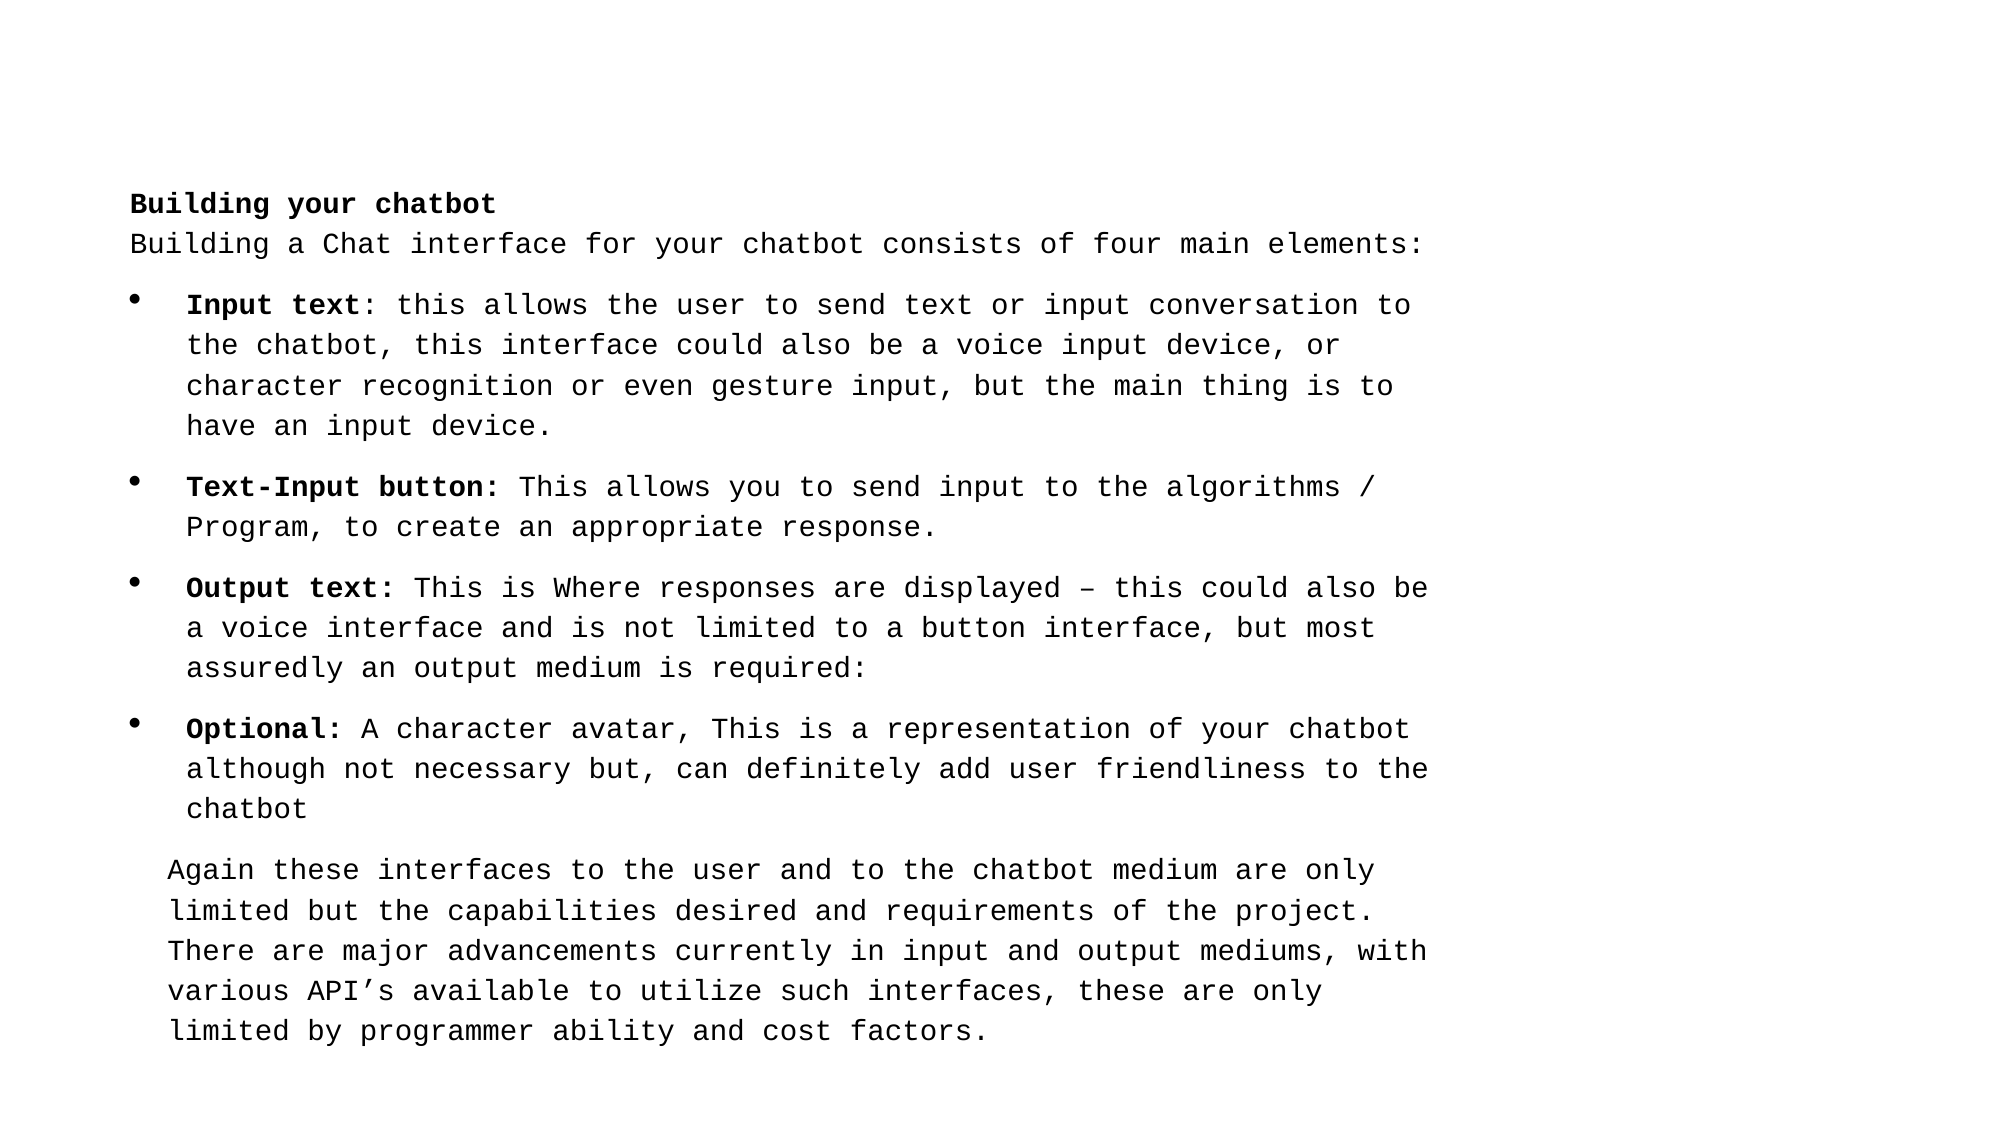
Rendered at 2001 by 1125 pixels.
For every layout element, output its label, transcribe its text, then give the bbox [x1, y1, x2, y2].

text_box Building your chatbot Building a Chat interface for your chatbot consists of four main elements: Input text: this allows the user to send text or input conversation to the chatbot, this interface could also be a voice input device, or character recognition or even gesture input, but the main thing is to have an input device. Text-Input button: This allows you to send input to the algorithms / Program, to create an appropriate response. Output text: This is Where responses are displayed – this could also be a voice interface and is not limited to a button interface, but most assuredly an output medium is required: Optional: A character avatar, This is a representation of your chatbot although not necessary but, can definitely add user friendliness to the chatbot Again these interfaces to the user and to the chatbot medium are only limited but the capabilities desired and requirements of the project. There are major advancements currently in input and output mediums, with various API’s available to utilize such interfaces, these are only limited by programmer ability and cost factors. [115, 174, 1474, 1054]
